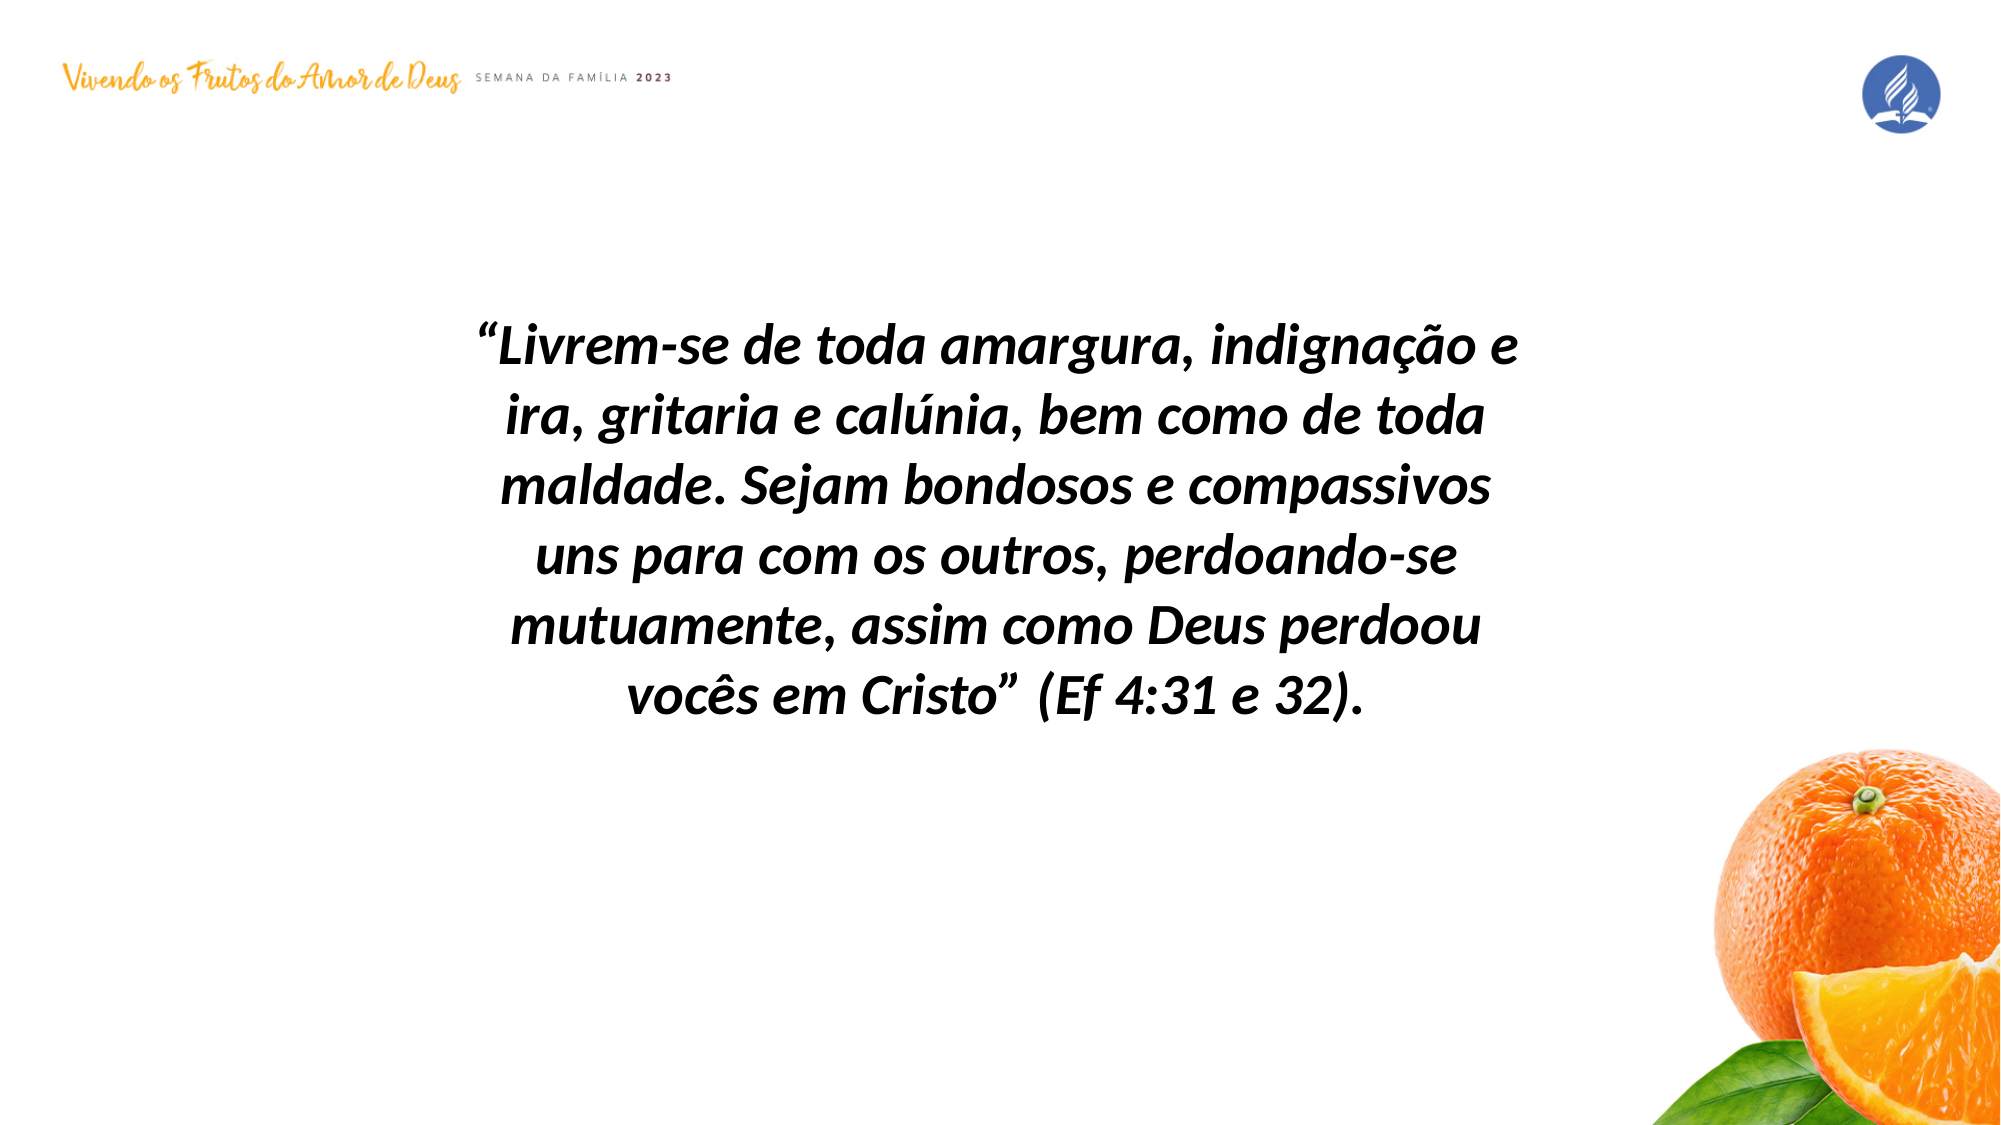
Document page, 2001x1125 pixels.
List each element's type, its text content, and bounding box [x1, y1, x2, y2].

text_box “Livrem-se de toda amargura, indignação e ira, gritaria e calúnia, bem como de toda maldade. Sejam bondosos e compassivos uns para com os outros, perdoando-se mutuamente, assim como Deus perdoou vocês em Cristo” (Ef 4:31 e 32). [442, 298, 1558, 734]
picture [0, 0, 2001, 1125]
